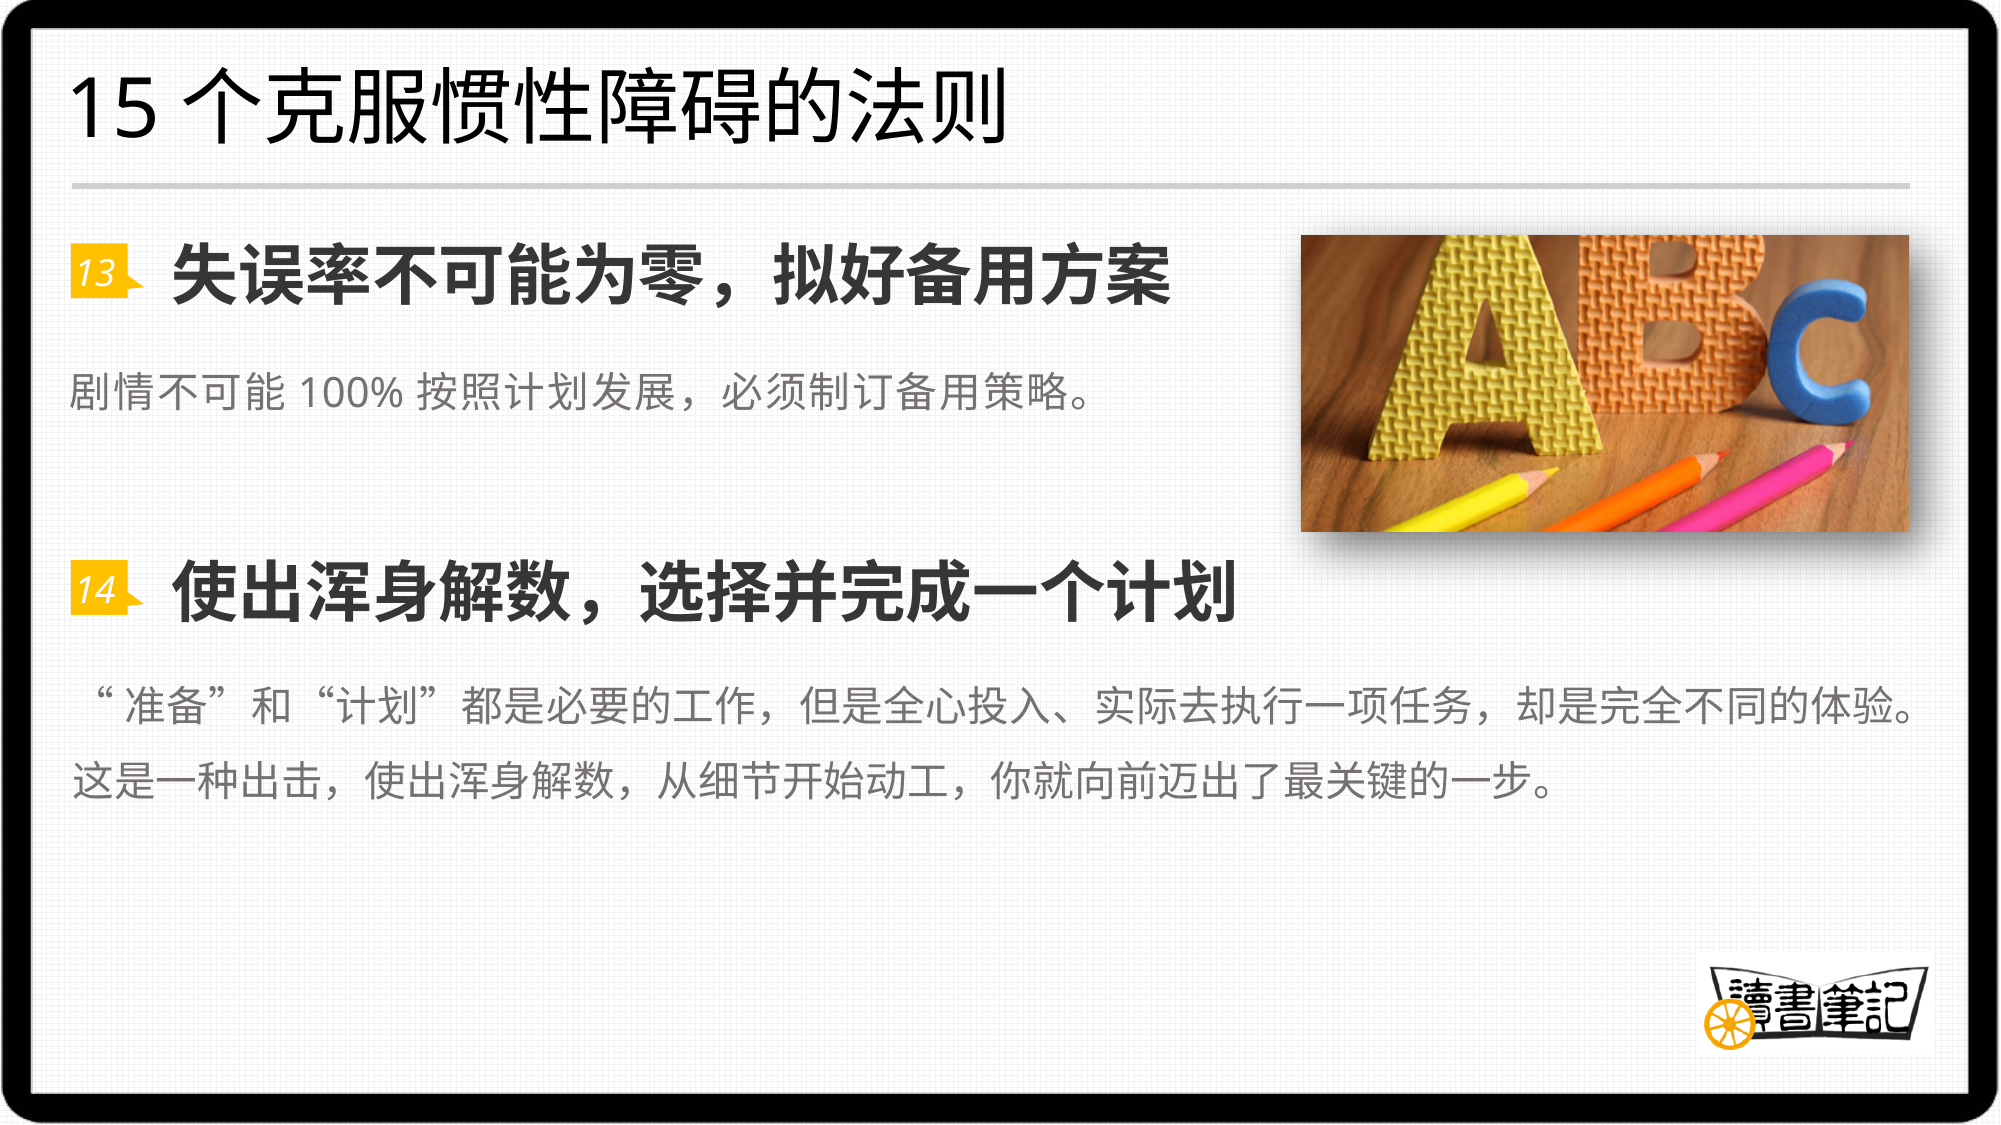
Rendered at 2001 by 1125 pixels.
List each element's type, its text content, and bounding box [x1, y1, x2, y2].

text_box 使出浑身解数，选择并完成一个计划 [156, 544, 1319, 635]
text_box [57, 241, 133, 303]
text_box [57, 558, 133, 620]
text_box “准备”和“计划”都是必要的工作，但是全心投入、实际去执行一项任务，却是完全不同的体验。这是一种出击，使出浑身解数，从细节开始动工，你就向前迈出了最关键的一步。 [57, 647, 1910, 813]
text_box 失误率不可能为零，拟好备用方案 [156, 227, 1277, 318]
text_box 剧情不可能100%按照计划发展，必须制订备用策略。 [55, 333, 1086, 424]
picture [0, 0, 2000, 1125]
text_box 15个克服惯性障碍的法则 [50, 46, 1028, 162]
